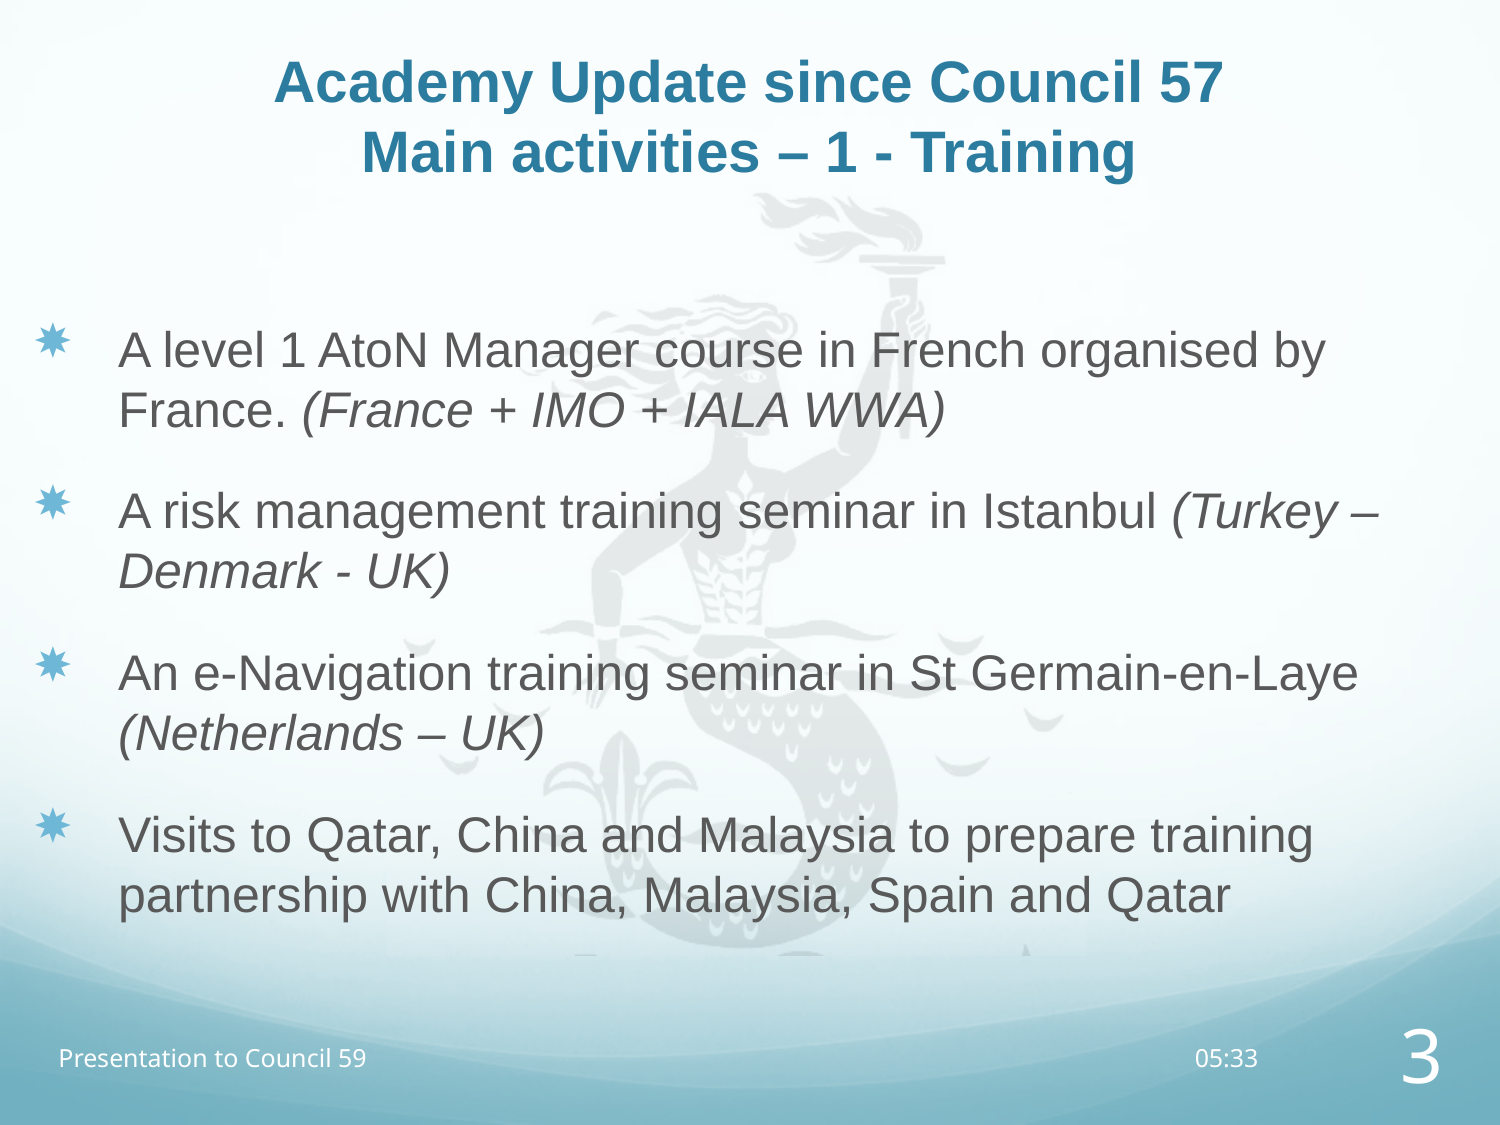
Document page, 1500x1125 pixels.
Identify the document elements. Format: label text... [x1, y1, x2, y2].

list A level 1 AtoN Manager course in French organised by France. (France + IMO + IALA WWA) A risk management training seminar in Istanbul (Turkey – Denmark - UK) An e-Navigation training seminar in St Germain-en-Laye (Netherlands – UK) Visits to Qatar, China and Malaysia to prepare training partnership with China, Malaysia, Spain and Qatar [15, 207, 1500, 1038]
slide_number 3 [1295, 1029, 1459, 1090]
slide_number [923, 1029, 1274, 1090]
title Academy Update since Council 57 Main activities – 1 - Training [75, 35, 1425, 193]
footer Presentation to Council 59 [43, 1029, 838, 1090]
